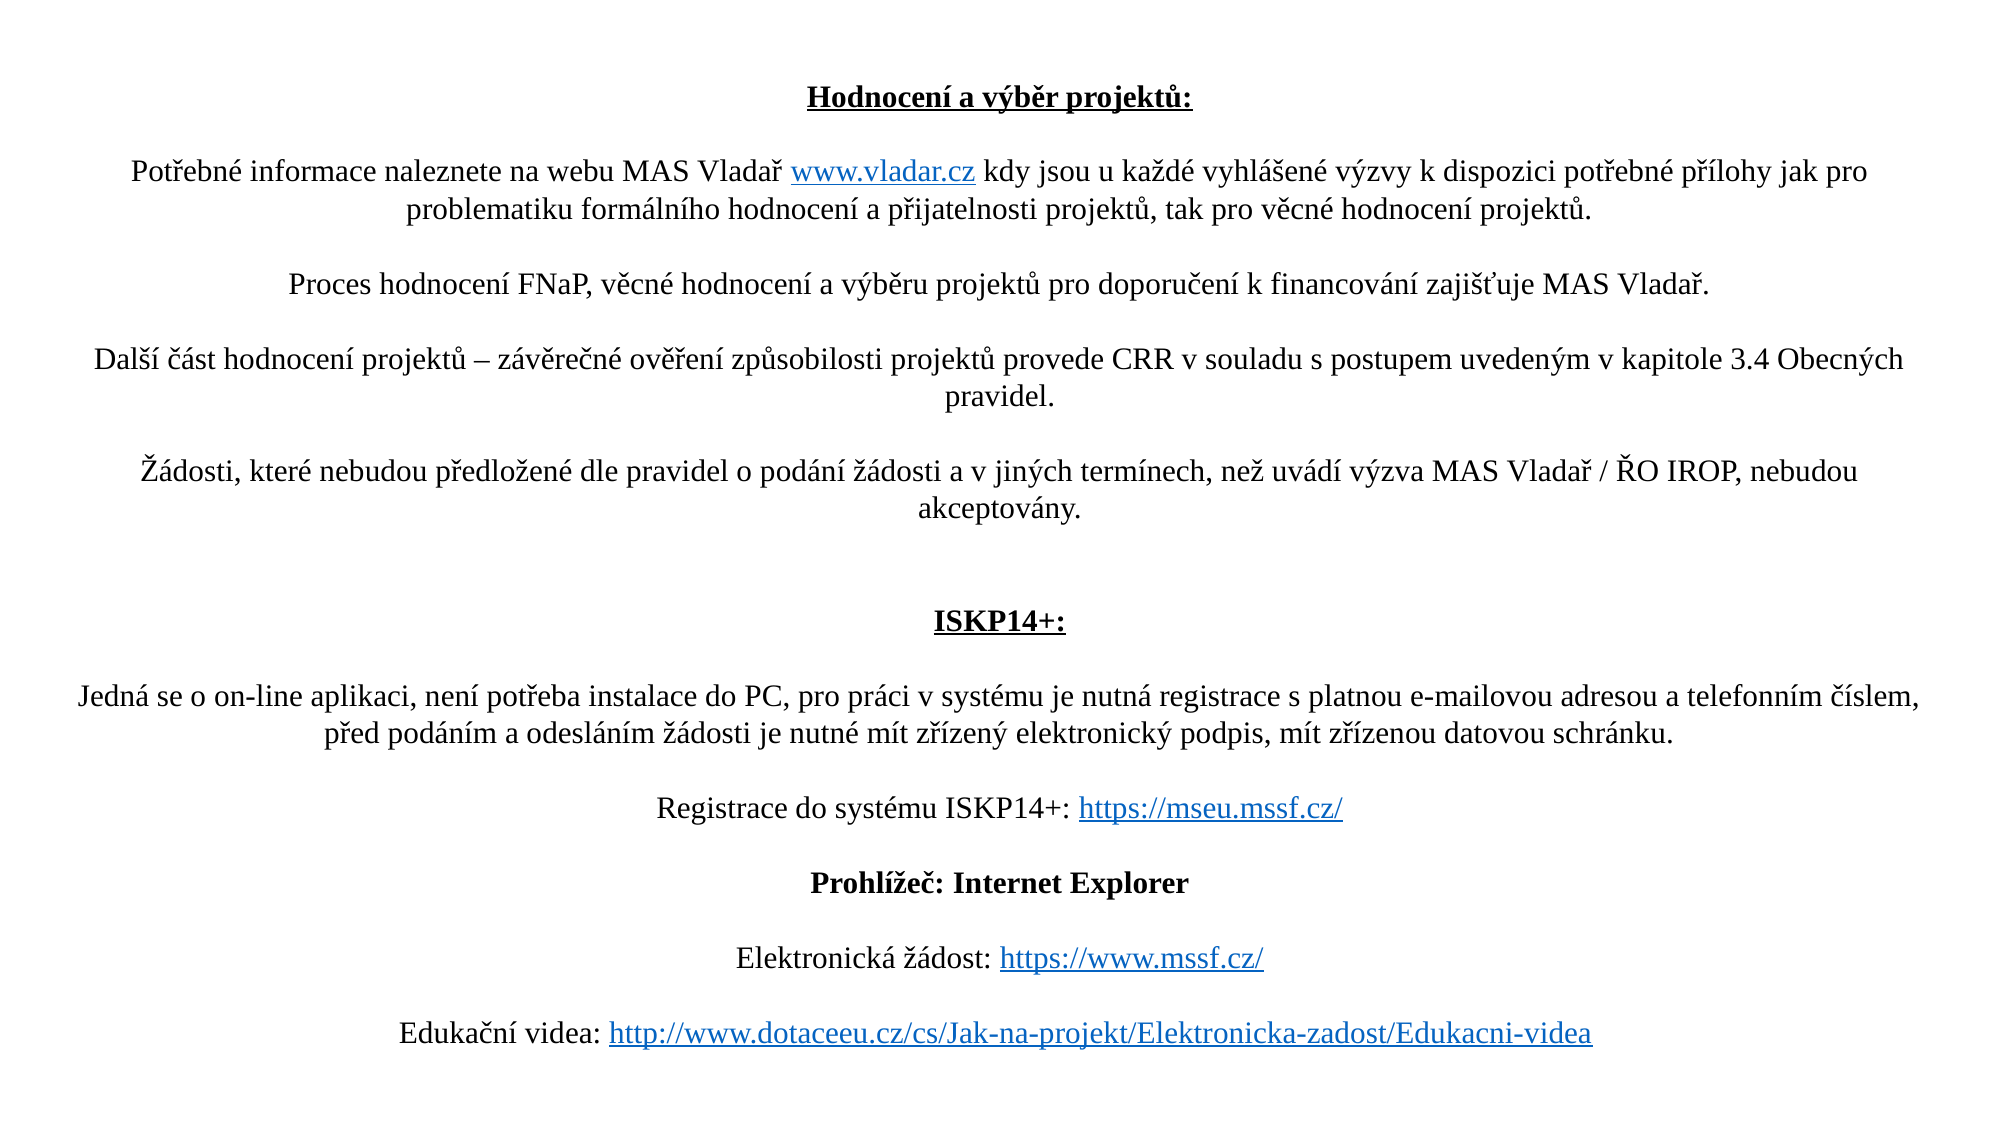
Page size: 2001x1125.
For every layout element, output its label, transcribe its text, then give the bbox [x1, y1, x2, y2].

text_box Hodnocení a výběr projektů: Potřebné informace naleznete na webu MAS Vladař www.vladar.cz kdy jsou u každé vyhlášené výzvy k dispozici potřebné přílohy jak pro problematiku formálního hodnocení a přijatelnosti projektů, tak pro věcné hodnocení projektů. Proces hodnocení FNaP, věcné hodnocení a výběru projektů pro doporučení k financování zajišťuje MAS Vladař. Další část hodnocení projektů – závěrečné ověření způsobilosti projektů provede CRR v souladu s postupem uvedeným v kapitole 3.4 Obecných pravidel. Žádosti, které nebudou předložené dle pravidel o podání žádosti a v jiných termínech, než uvádí výzva MAS Vladař / ŘO IROP, nebudou akceptovány. ISKP14+: Jedná se o on-line aplikaci, není potřeba instalace do PC, pro práci v systému je nutná registrace s platnou e-mailovou adresou a telefonním číslem, před podáním a odesláním žádosti je nutné mít zřízený elektronický podpis, mít zřízenou datovou schránku. Registrace do systému ISKP14+: https://mseu.mssf.cz/ Prohlížeč: Internet Explorer Elektronická žádost: https://www.mssf.cz/ Edukační videa: http://www.dotaceeu.cz/cs/Jak-na-projekt/Elektronicka-zadost/Edukacni-videa [41, 68, 1959, 1057]
